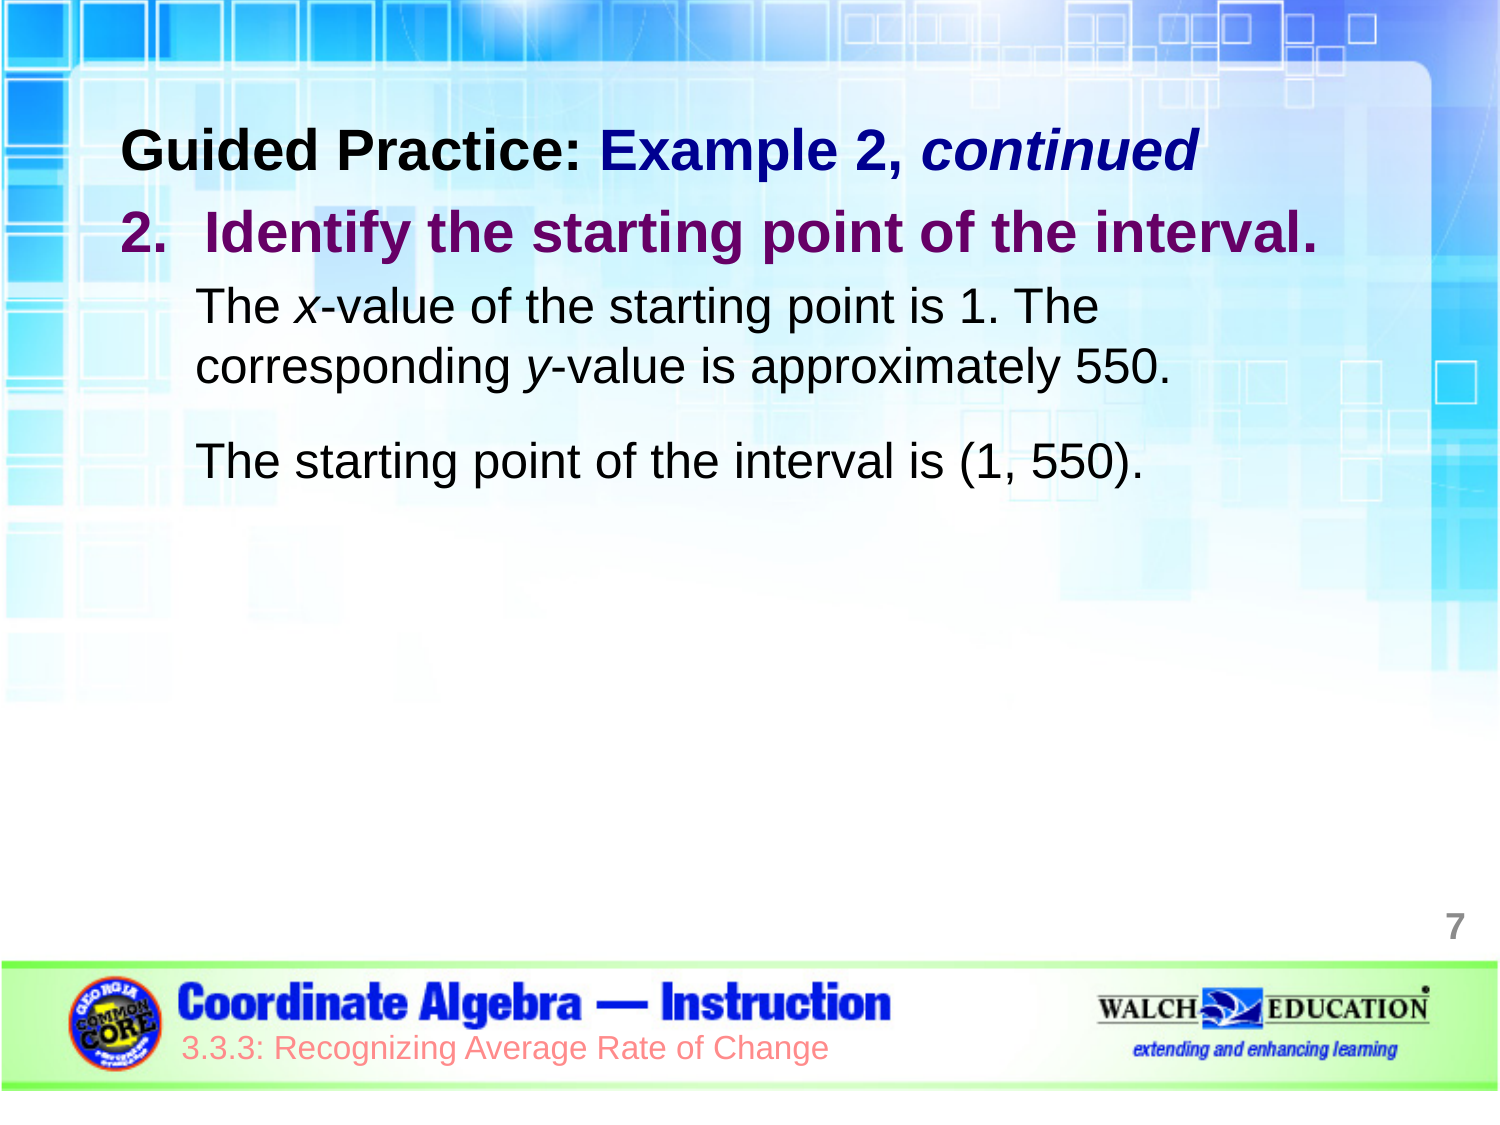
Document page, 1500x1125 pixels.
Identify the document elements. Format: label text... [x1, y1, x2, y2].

slide_number 7 [1361, 901, 1481, 949]
subtitle Guided Practice: Example 2, continued Identify the starting point of the interval. The x-value of the starting point is 1. The corresponding y-value is approximately 550. The starting point of the interval is (1, 550). [105, 105, 1394, 925]
footer 3.3.3: Recognizing Average Rate of Change [166, 1024, 1080, 1069]
picture [1, 0, 1500, 1091]
